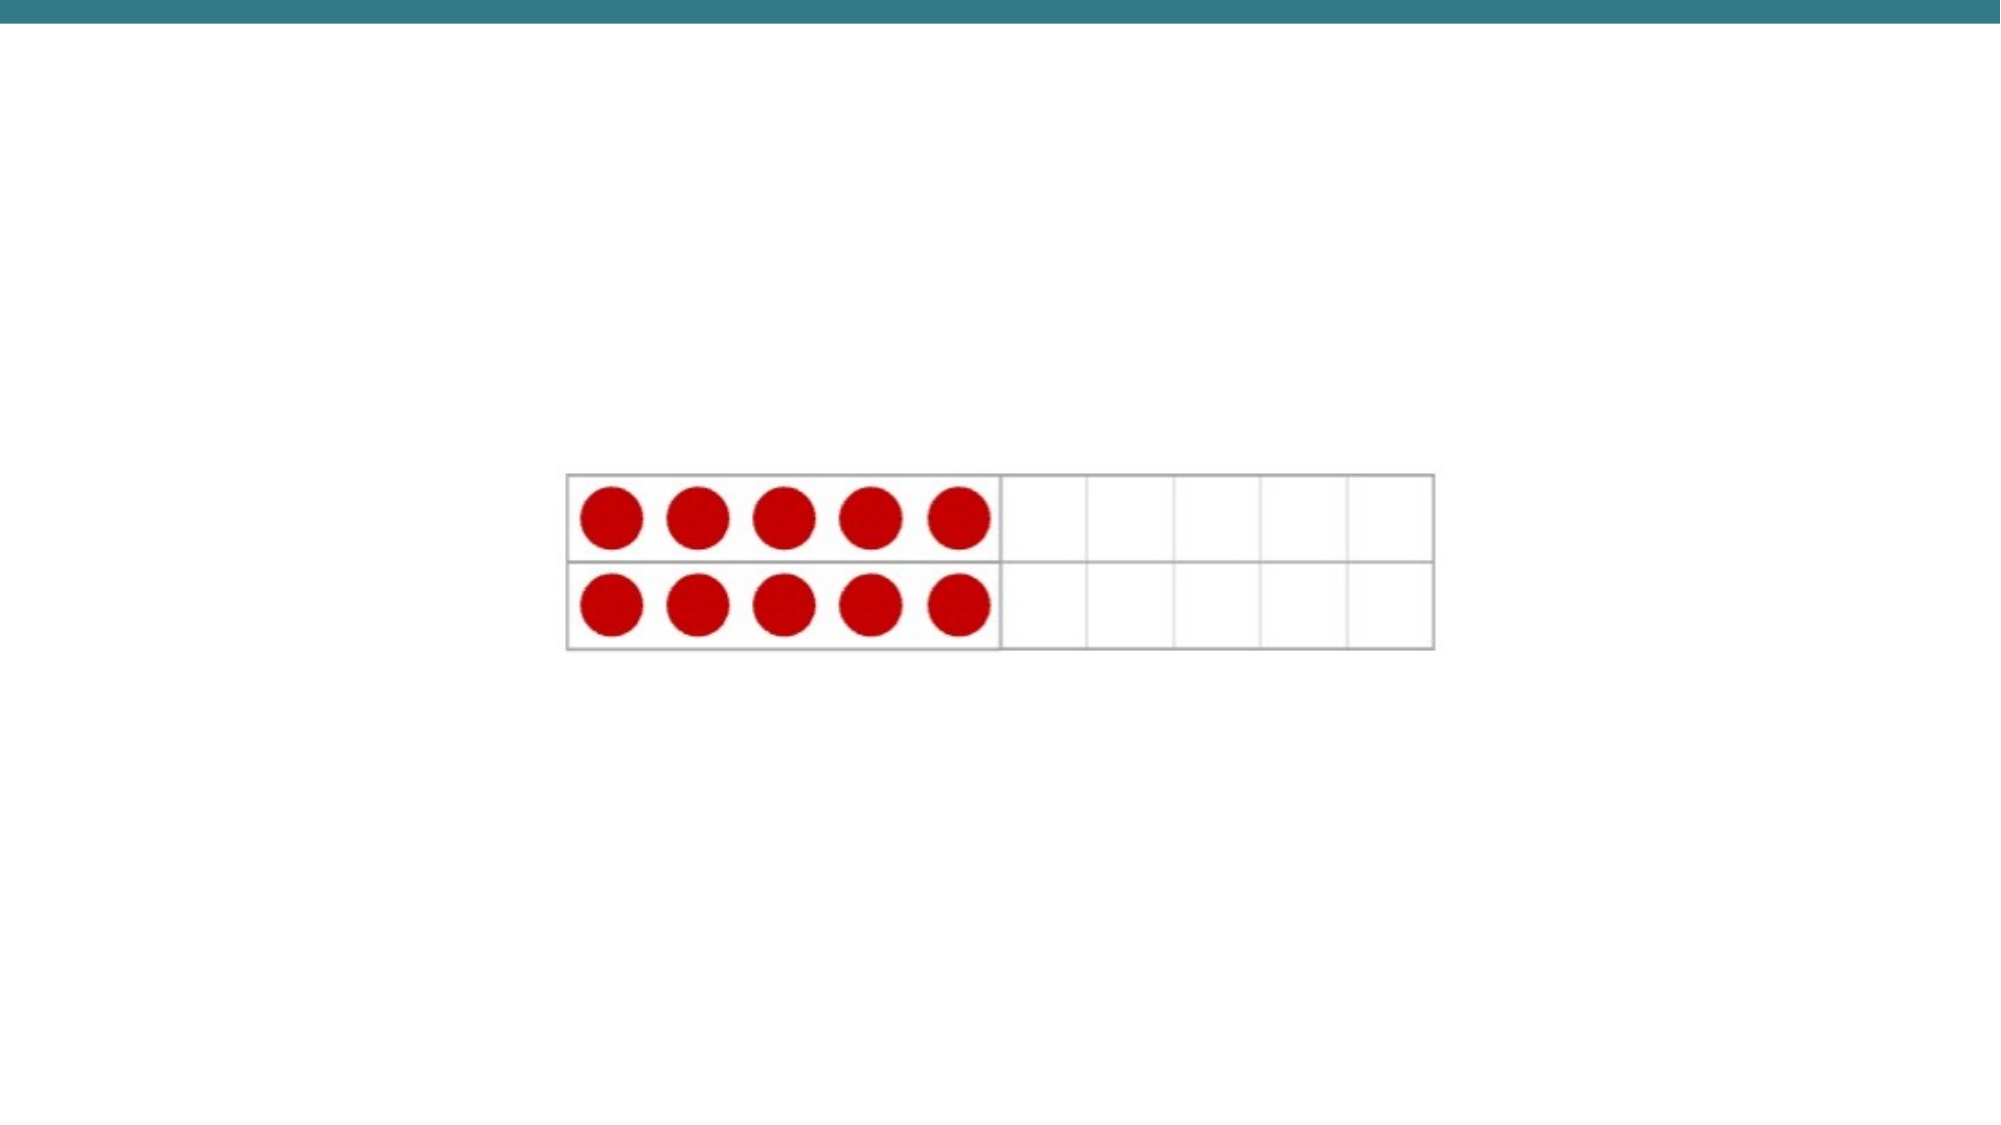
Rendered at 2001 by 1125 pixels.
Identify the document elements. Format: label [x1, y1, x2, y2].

picture [556, 465, 1444, 660]
